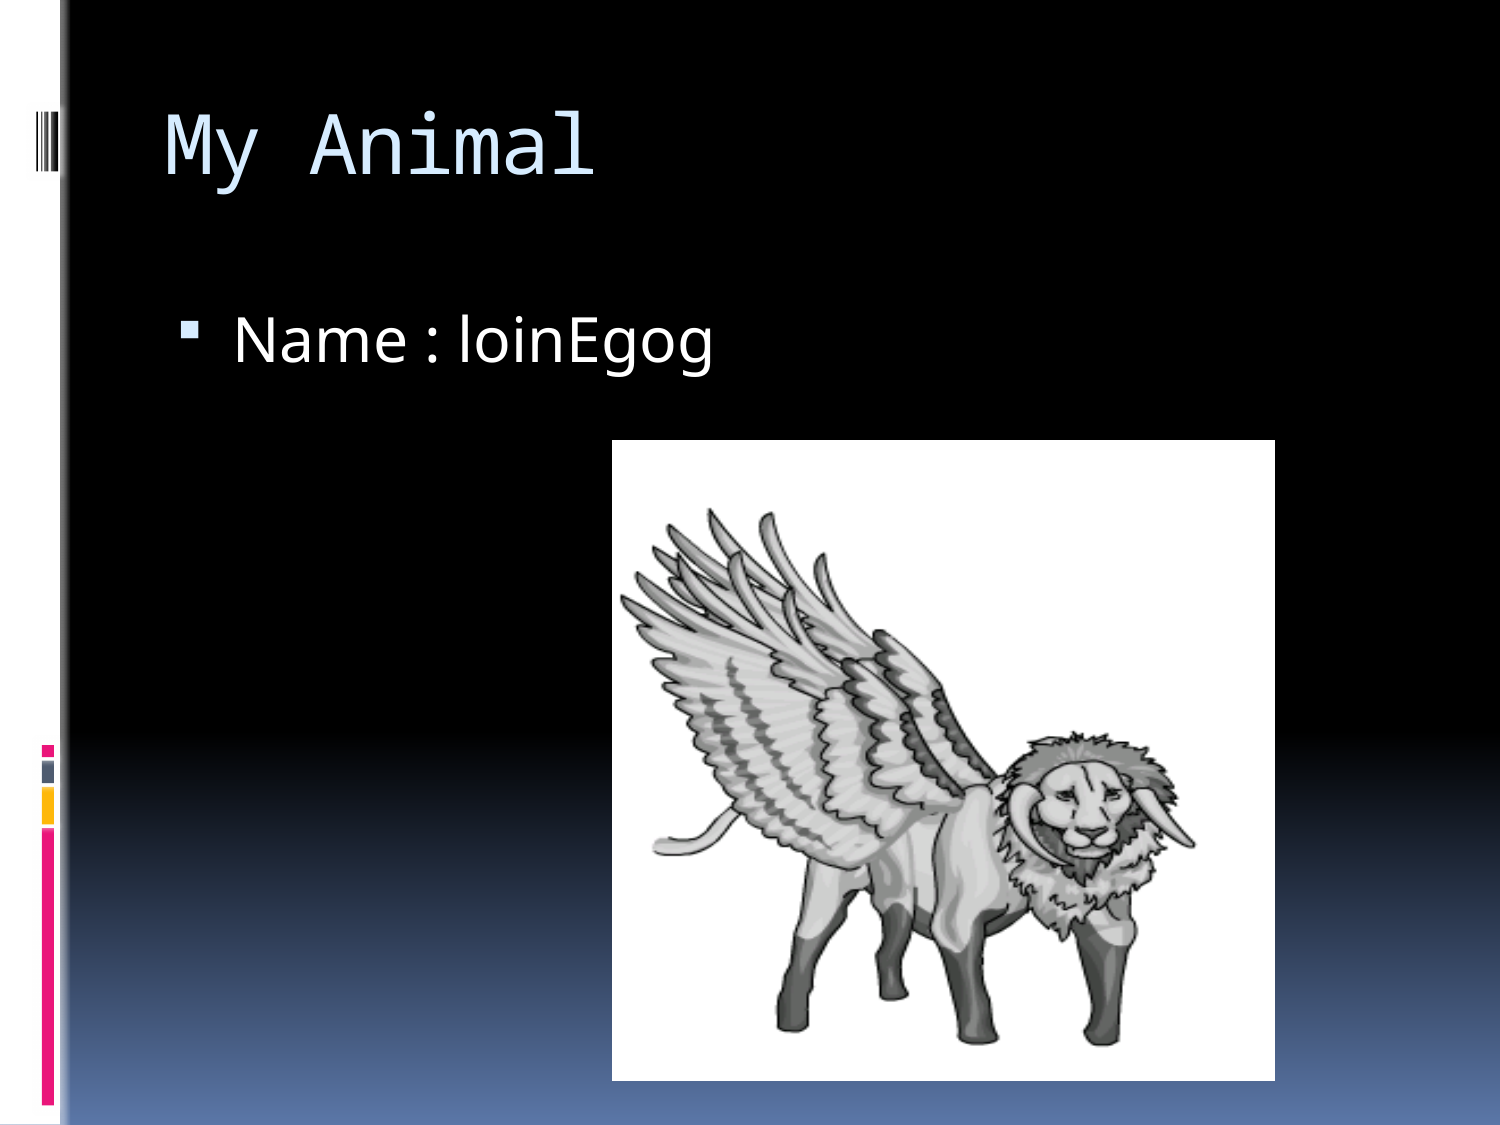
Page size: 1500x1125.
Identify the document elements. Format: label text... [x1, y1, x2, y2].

title My Animal [150, 83, 1425, 234]
picture [611, 440, 1276, 1082]
list Name : loinEgog [150, 292, 1425, 1043]
